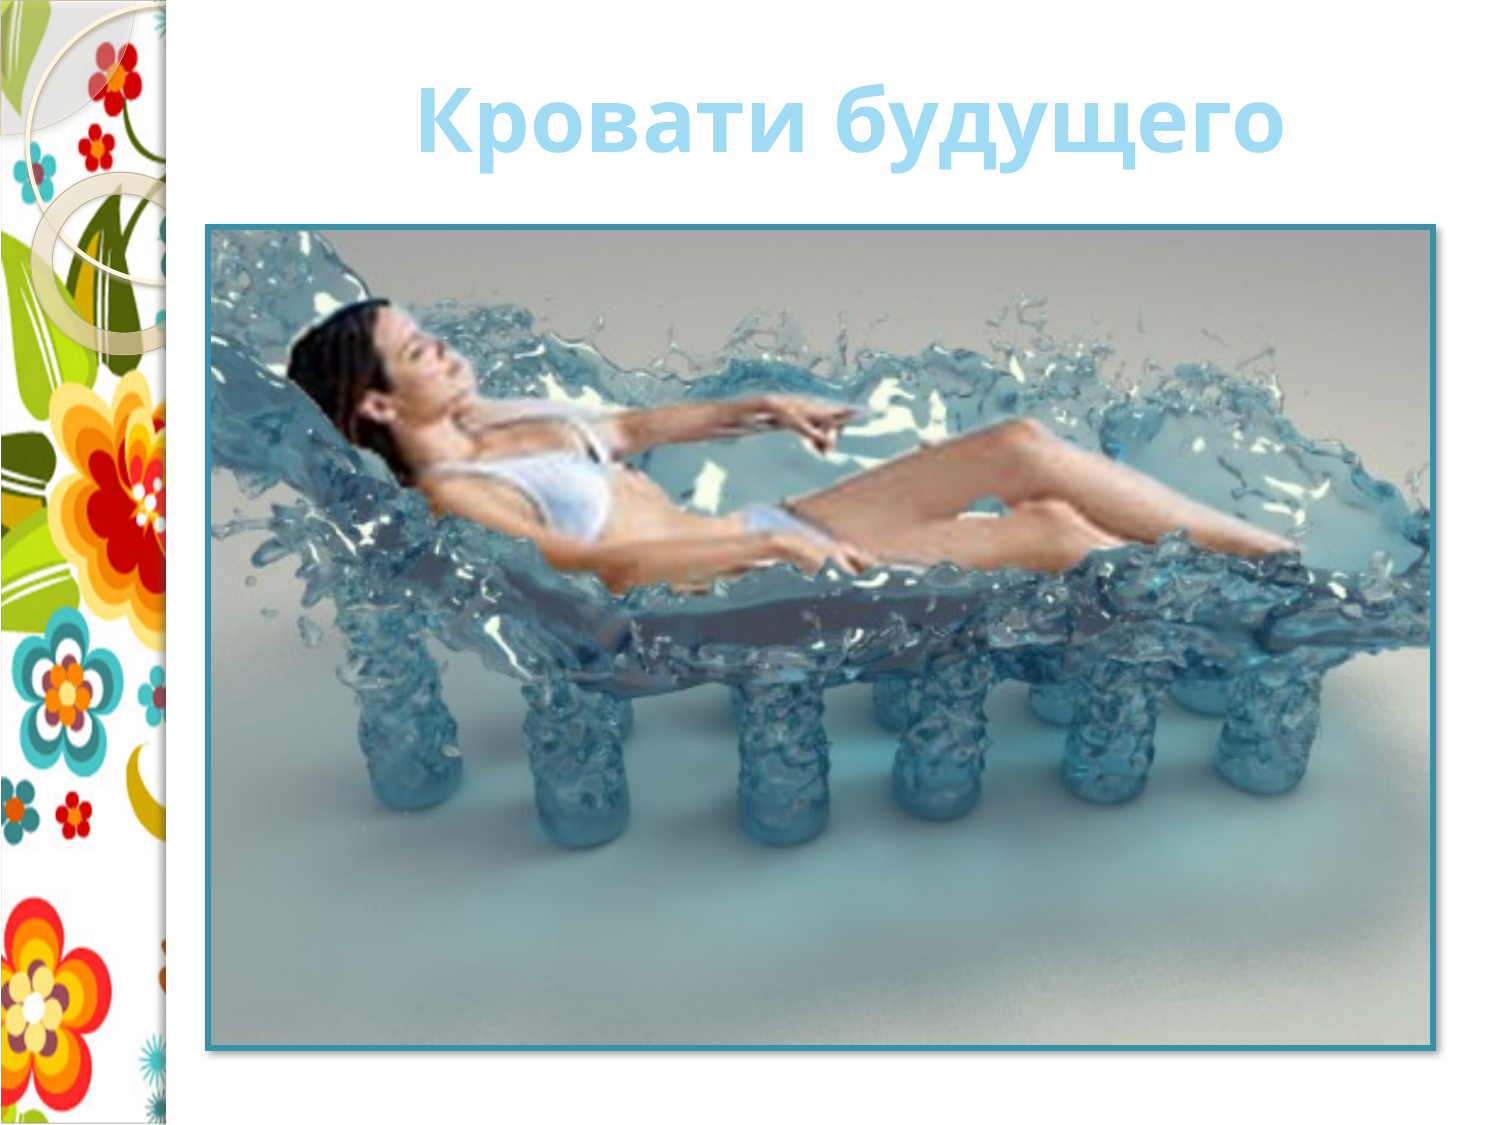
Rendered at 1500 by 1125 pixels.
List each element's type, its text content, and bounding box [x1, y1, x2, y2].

picture [136, 0, 164, 4]
picture [210, 230, 1430, 1045]
title Кровати будущего [235, 45, 1466, 188]
picture [0, 134, 166, 1125]
picture [53, 241, 160, 332]
picture [62, 195, 160, 280]
picture [32, 13, 160, 207]
